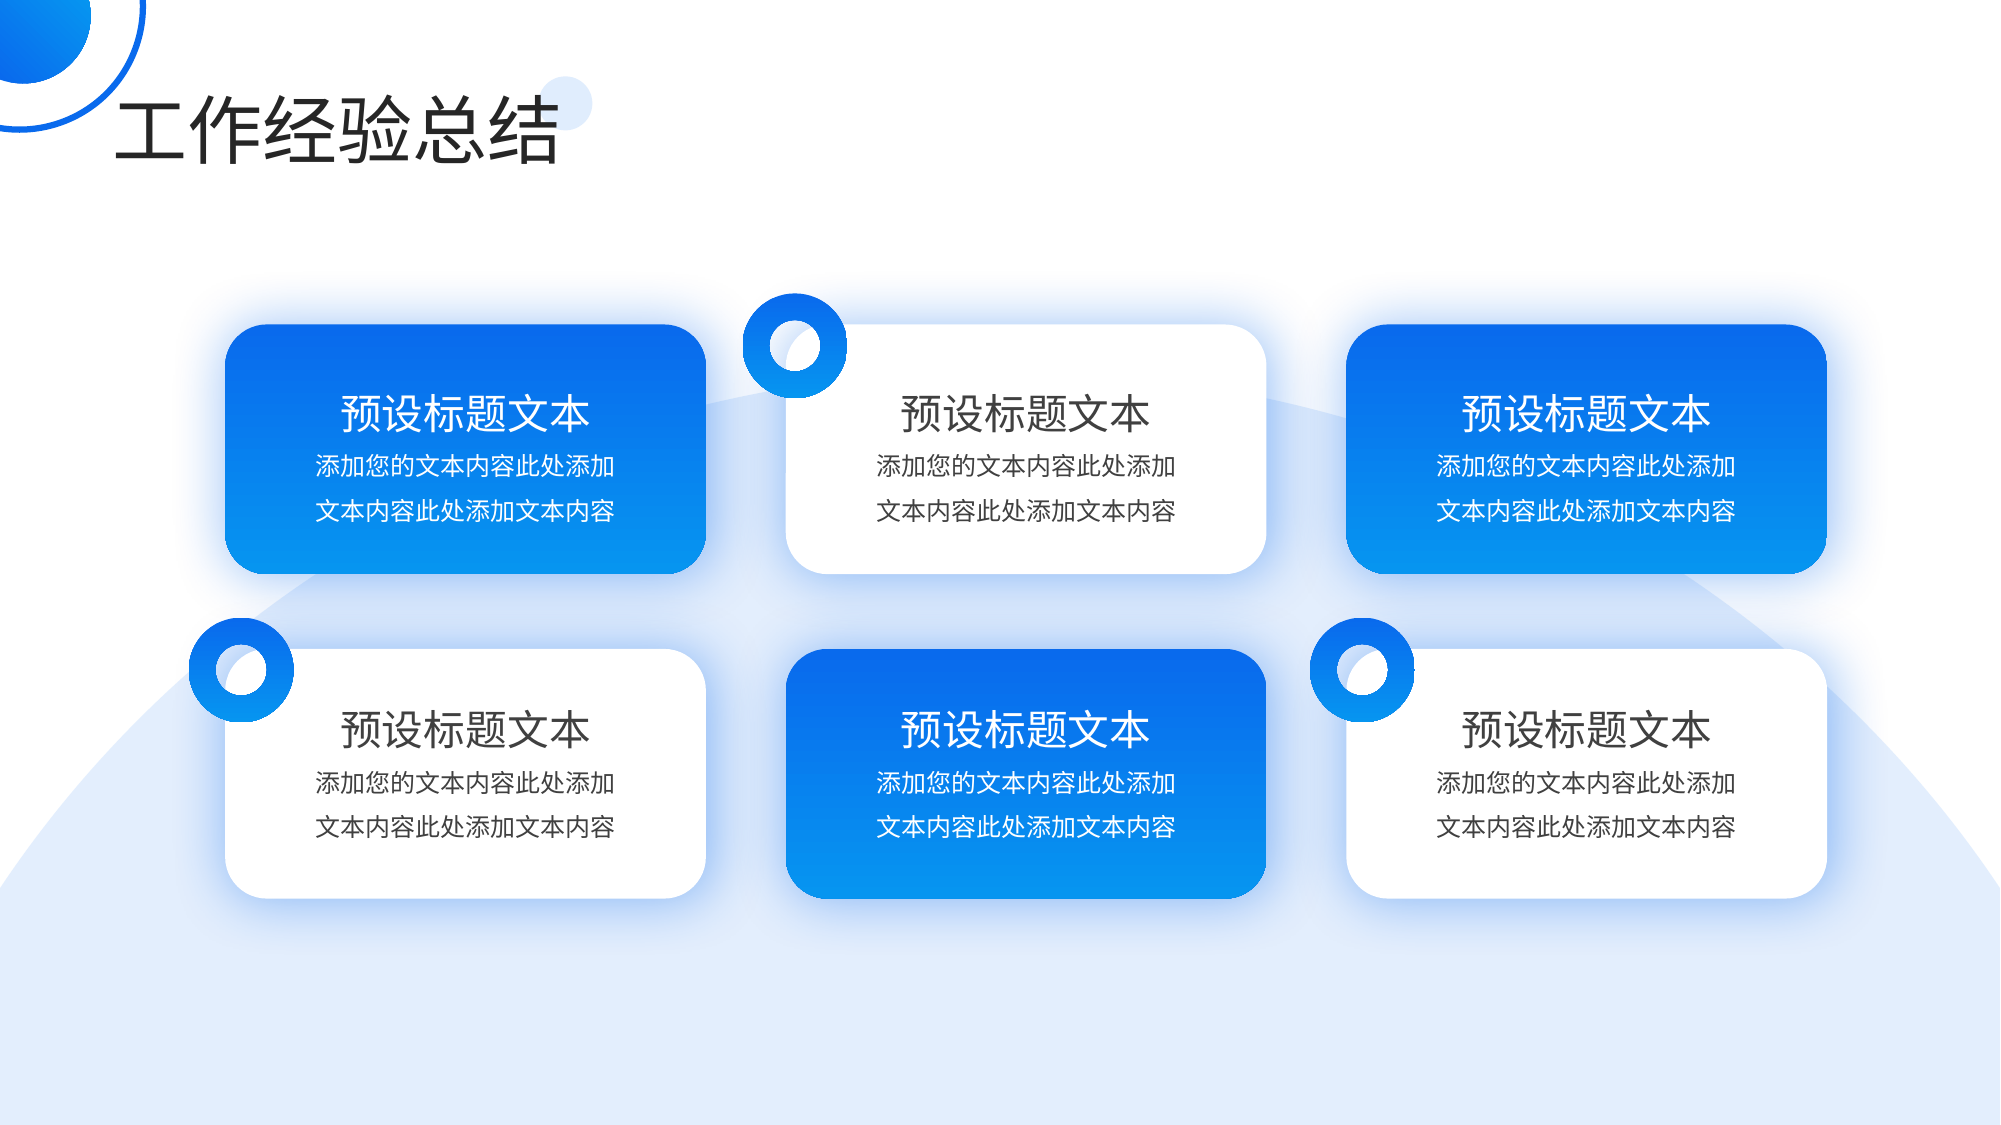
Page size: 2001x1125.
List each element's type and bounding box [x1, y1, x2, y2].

text_box [0, 293, 2000, 1125]
